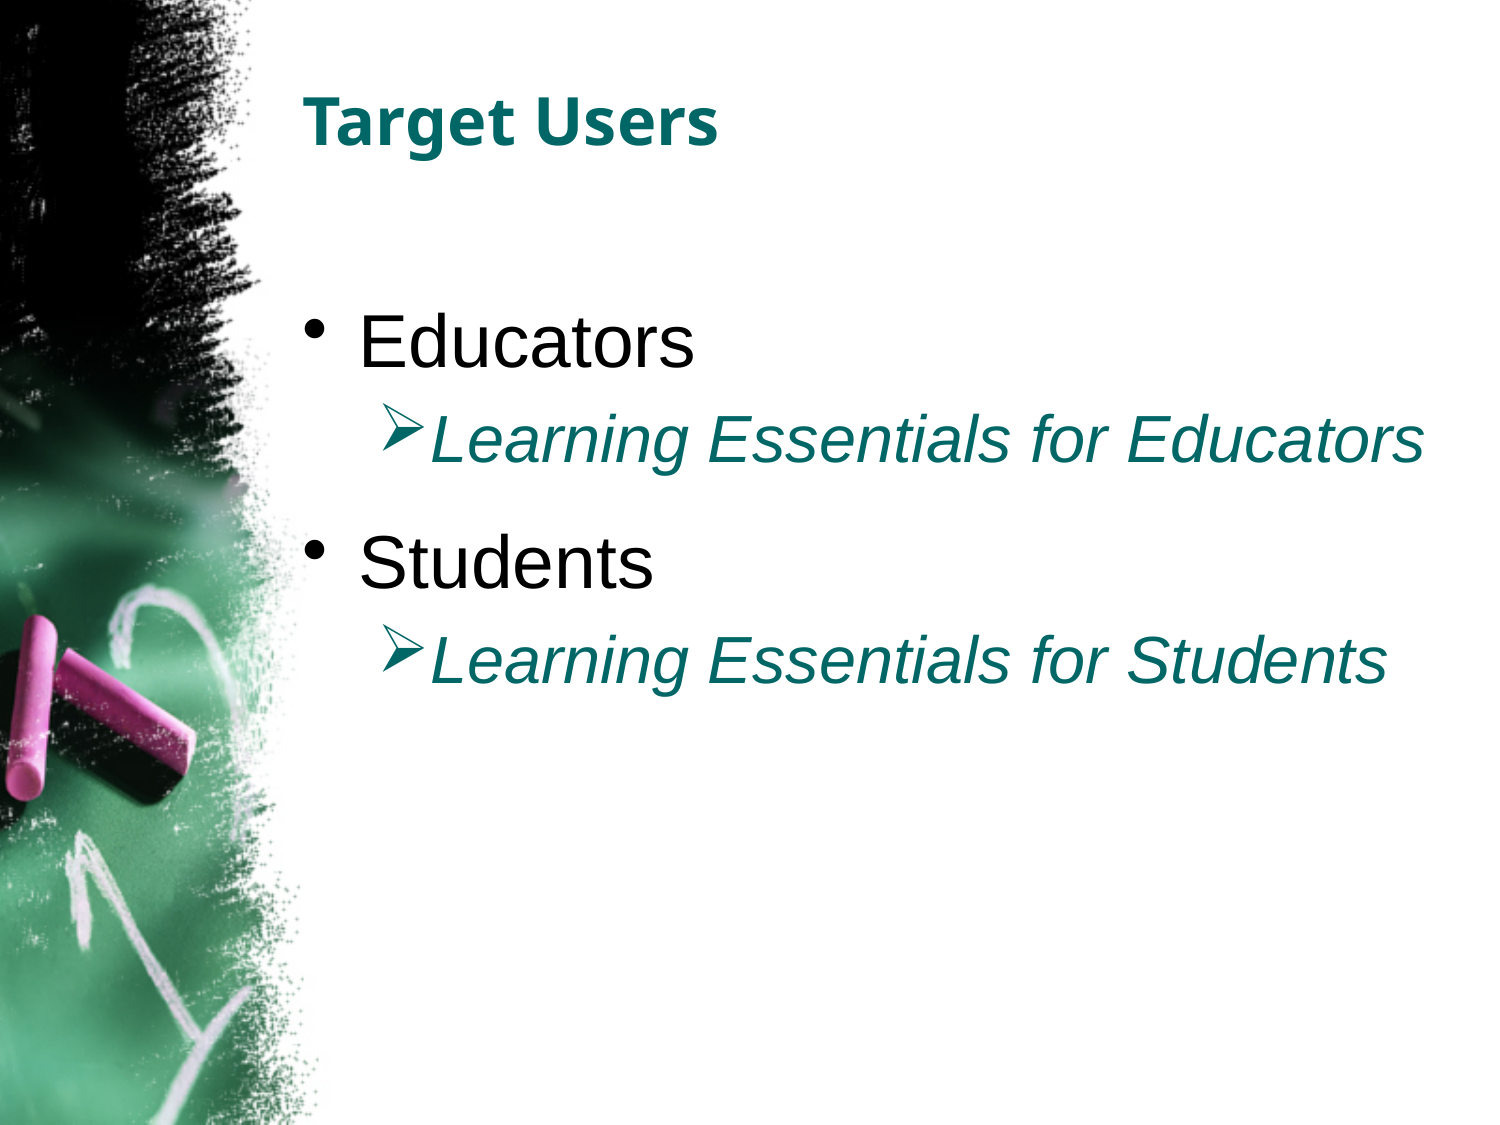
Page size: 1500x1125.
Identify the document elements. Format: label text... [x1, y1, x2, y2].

picture [0, 0, 1500, 1125]
list Educators Learning Essentials for Educators Students Learning Essentials for Students [287, 284, 1480, 1036]
title Target Users [287, 49, 1438, 188]
